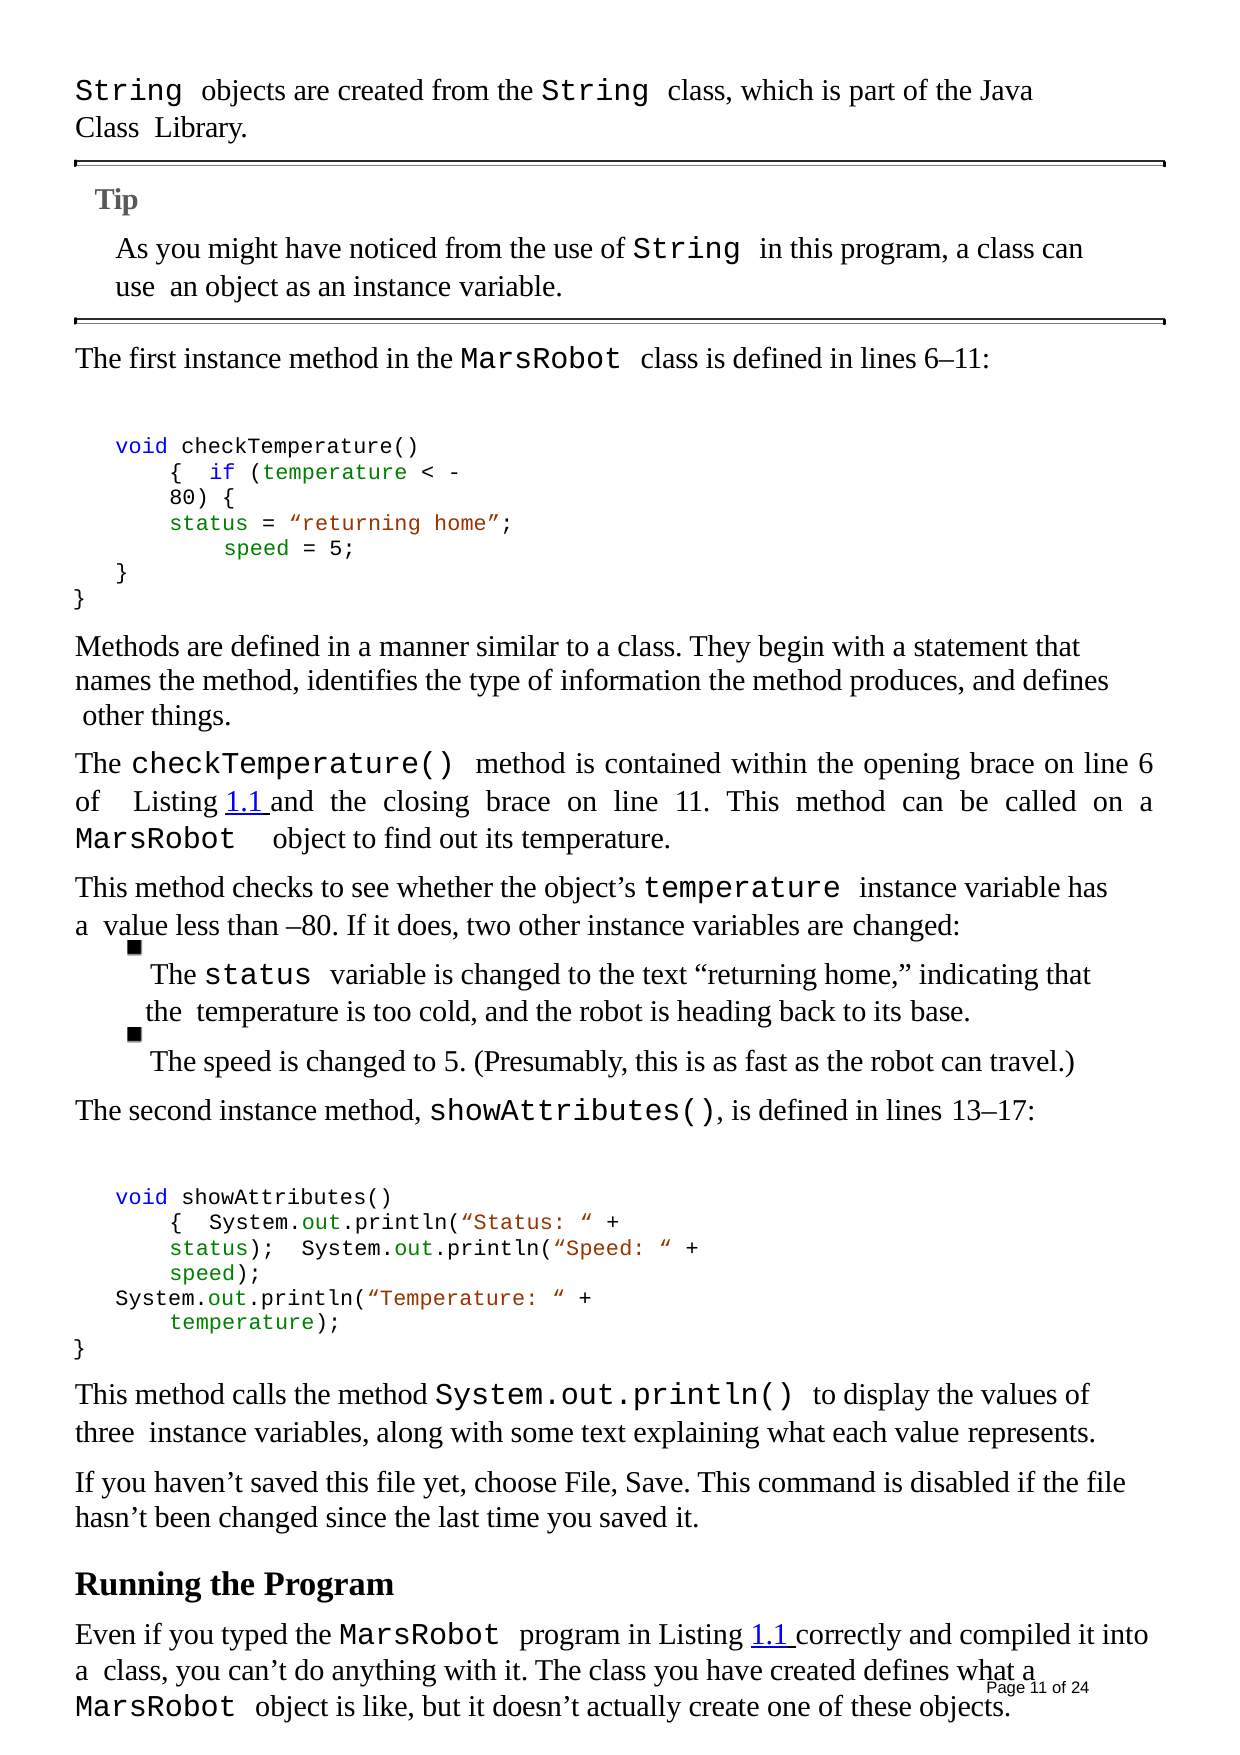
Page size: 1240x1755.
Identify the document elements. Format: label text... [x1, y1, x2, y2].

slide_number Page 10 of 24 [984, 1676, 1093, 1755]
text_box String objects are created from the String class, which is part of the Java Class Library. Tip As you might have noticed from the use of String in this program, a class can use an object as an instance variable. The first instance method in the MarsRobot class is defined in lines 6–11: void checkTemperature() { if (temperature < -80) { status = “returning home”; speed = 5; } } Methods are defined in a manner similar to a class. They begin with a statement that names the method, identifies the type of information the method produces, and defines other things. The checkTemperature() method is contained within the opening brace on line 6 of Listing 1.1 and the closing brace on line 11. This method can be called on a MarsRobot object to find out its temperature. This method checks to see whether the object’s temperature instance variable has a value less than –80. If it does, two other instance variables are changed: The status variable is changed to the text “returning home,” indicating that the temperature is too cold, and the robot is heading back to its base. The speed is changed to 5. (Presumably, this is as fast as the robot can travel.) The second instance method, showAttributes(), is defined in lines 13–17: void showAttributes() { System.out.println(“Status: “ + status); System.out.println(“Speed: “ + speed); System.out.println(“Temperature: “ + temperature); } This method calls the method System.out.println() to display the values of three instance variables, along with some text explaining what each value represents. If you haven’t saved this file yet, choose File, Save. This command is disabled if the file hasn’t been changed since the last time you saved it. Running the Program Even if you typed the MarsRobot program in Listing 1.1 correctly and compiled it into a class, you can’t do anything with it. The class you have created defines what a MarsRobot object is like, but it doesn’t actually create one of these objects. [72, 68, 1165, 1724]
